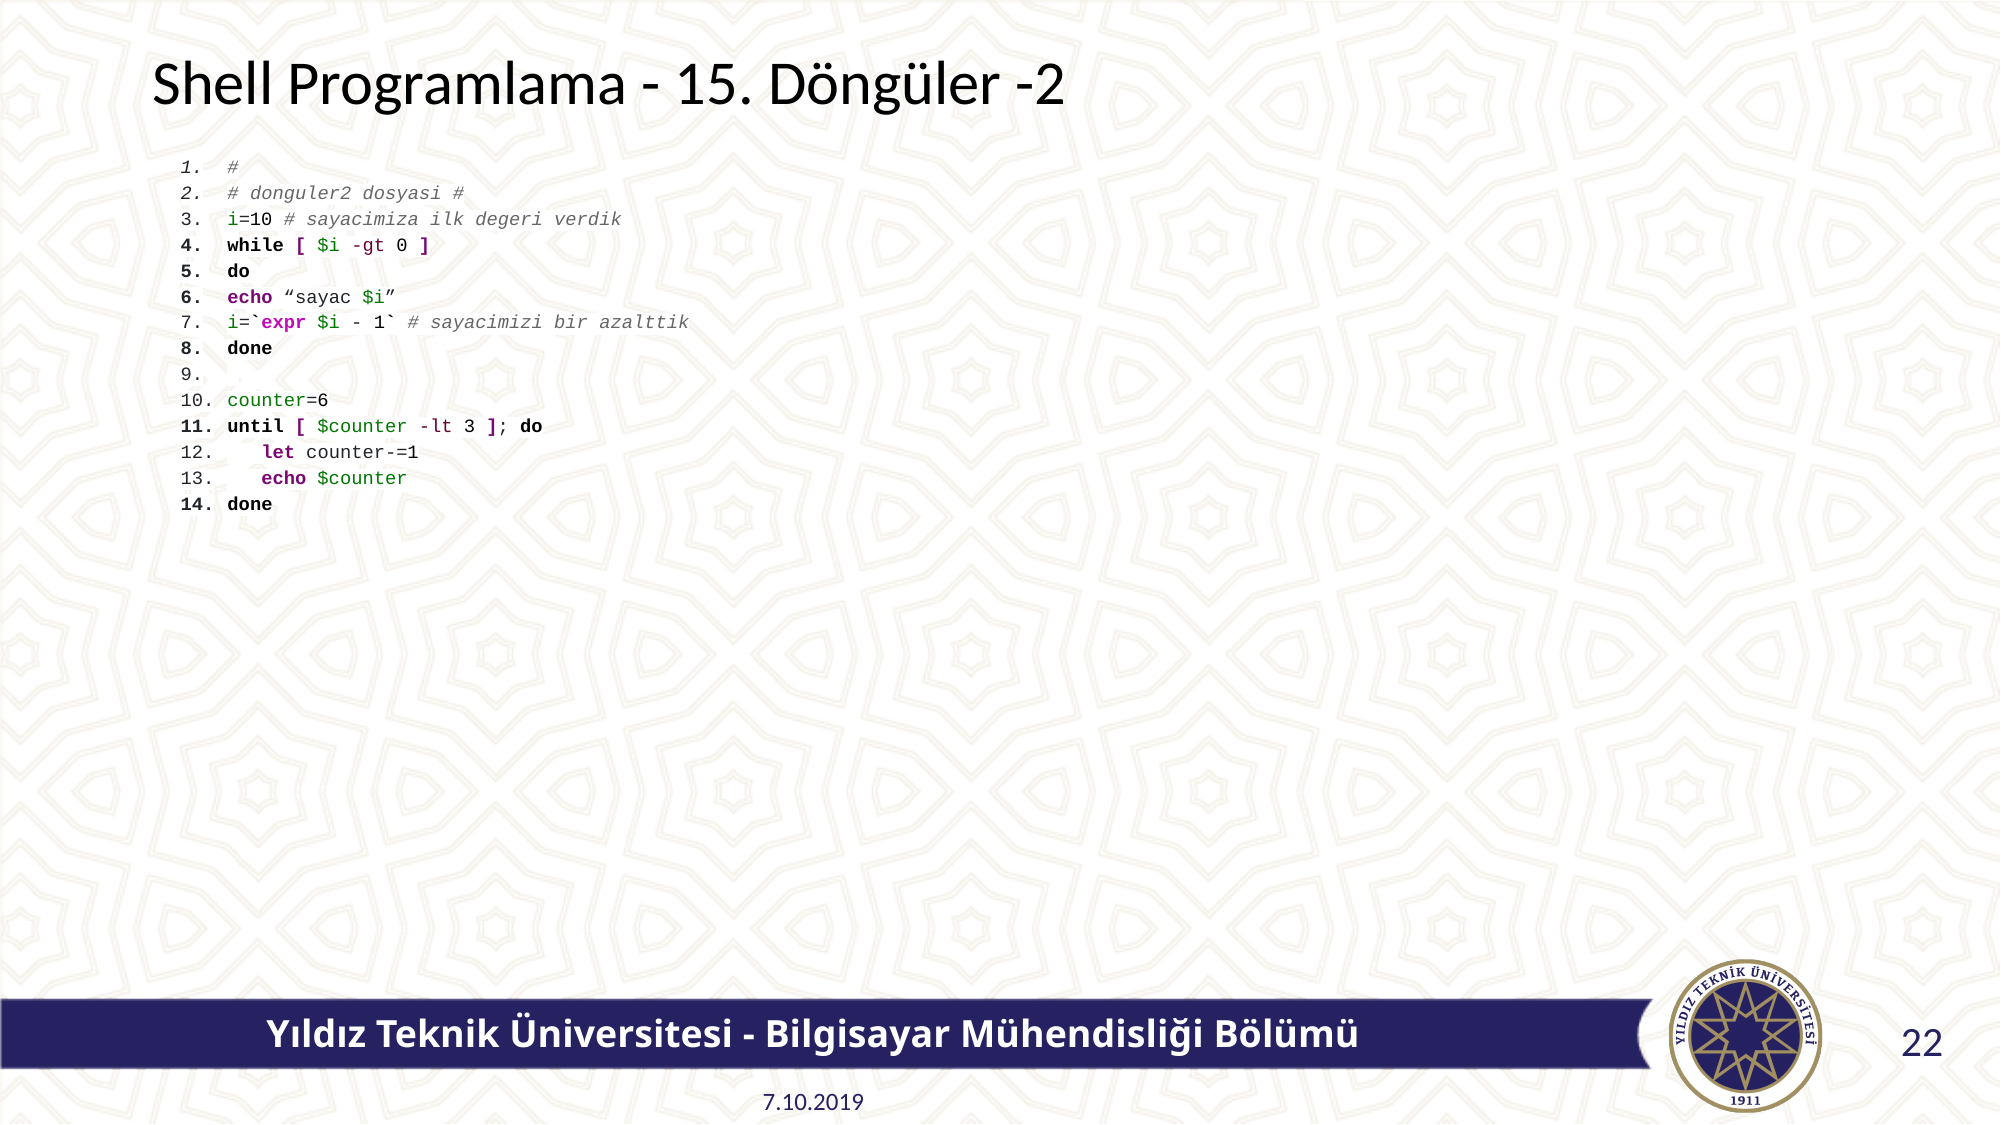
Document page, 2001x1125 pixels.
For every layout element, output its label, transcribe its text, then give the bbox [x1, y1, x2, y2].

footer Yıldız Teknik Üniversitesi - Bilgisayar Mühendisliği Bölümü [0, 997, 1628, 1069]
title Shell Programlama - 15. Döngüler -2 [137, 59, 1863, 109]
list # # donguler2 dosyasi # i=10 # sayacimiza ilk degeri verdik while [ $i -gt 0 ] do echo “sayac $i” i=`expr $i - 1` # sayacimizi bir azalttik done counter=6 until [ $counter -lt 3 ]; do let counter-=1 echo $counter done [137, 144, 1823, 937]
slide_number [0, 1070, 1628, 1125]
picture [0, 0, 2000, 1125]
slide_number 22 [1844, 1010, 2000, 1071]
